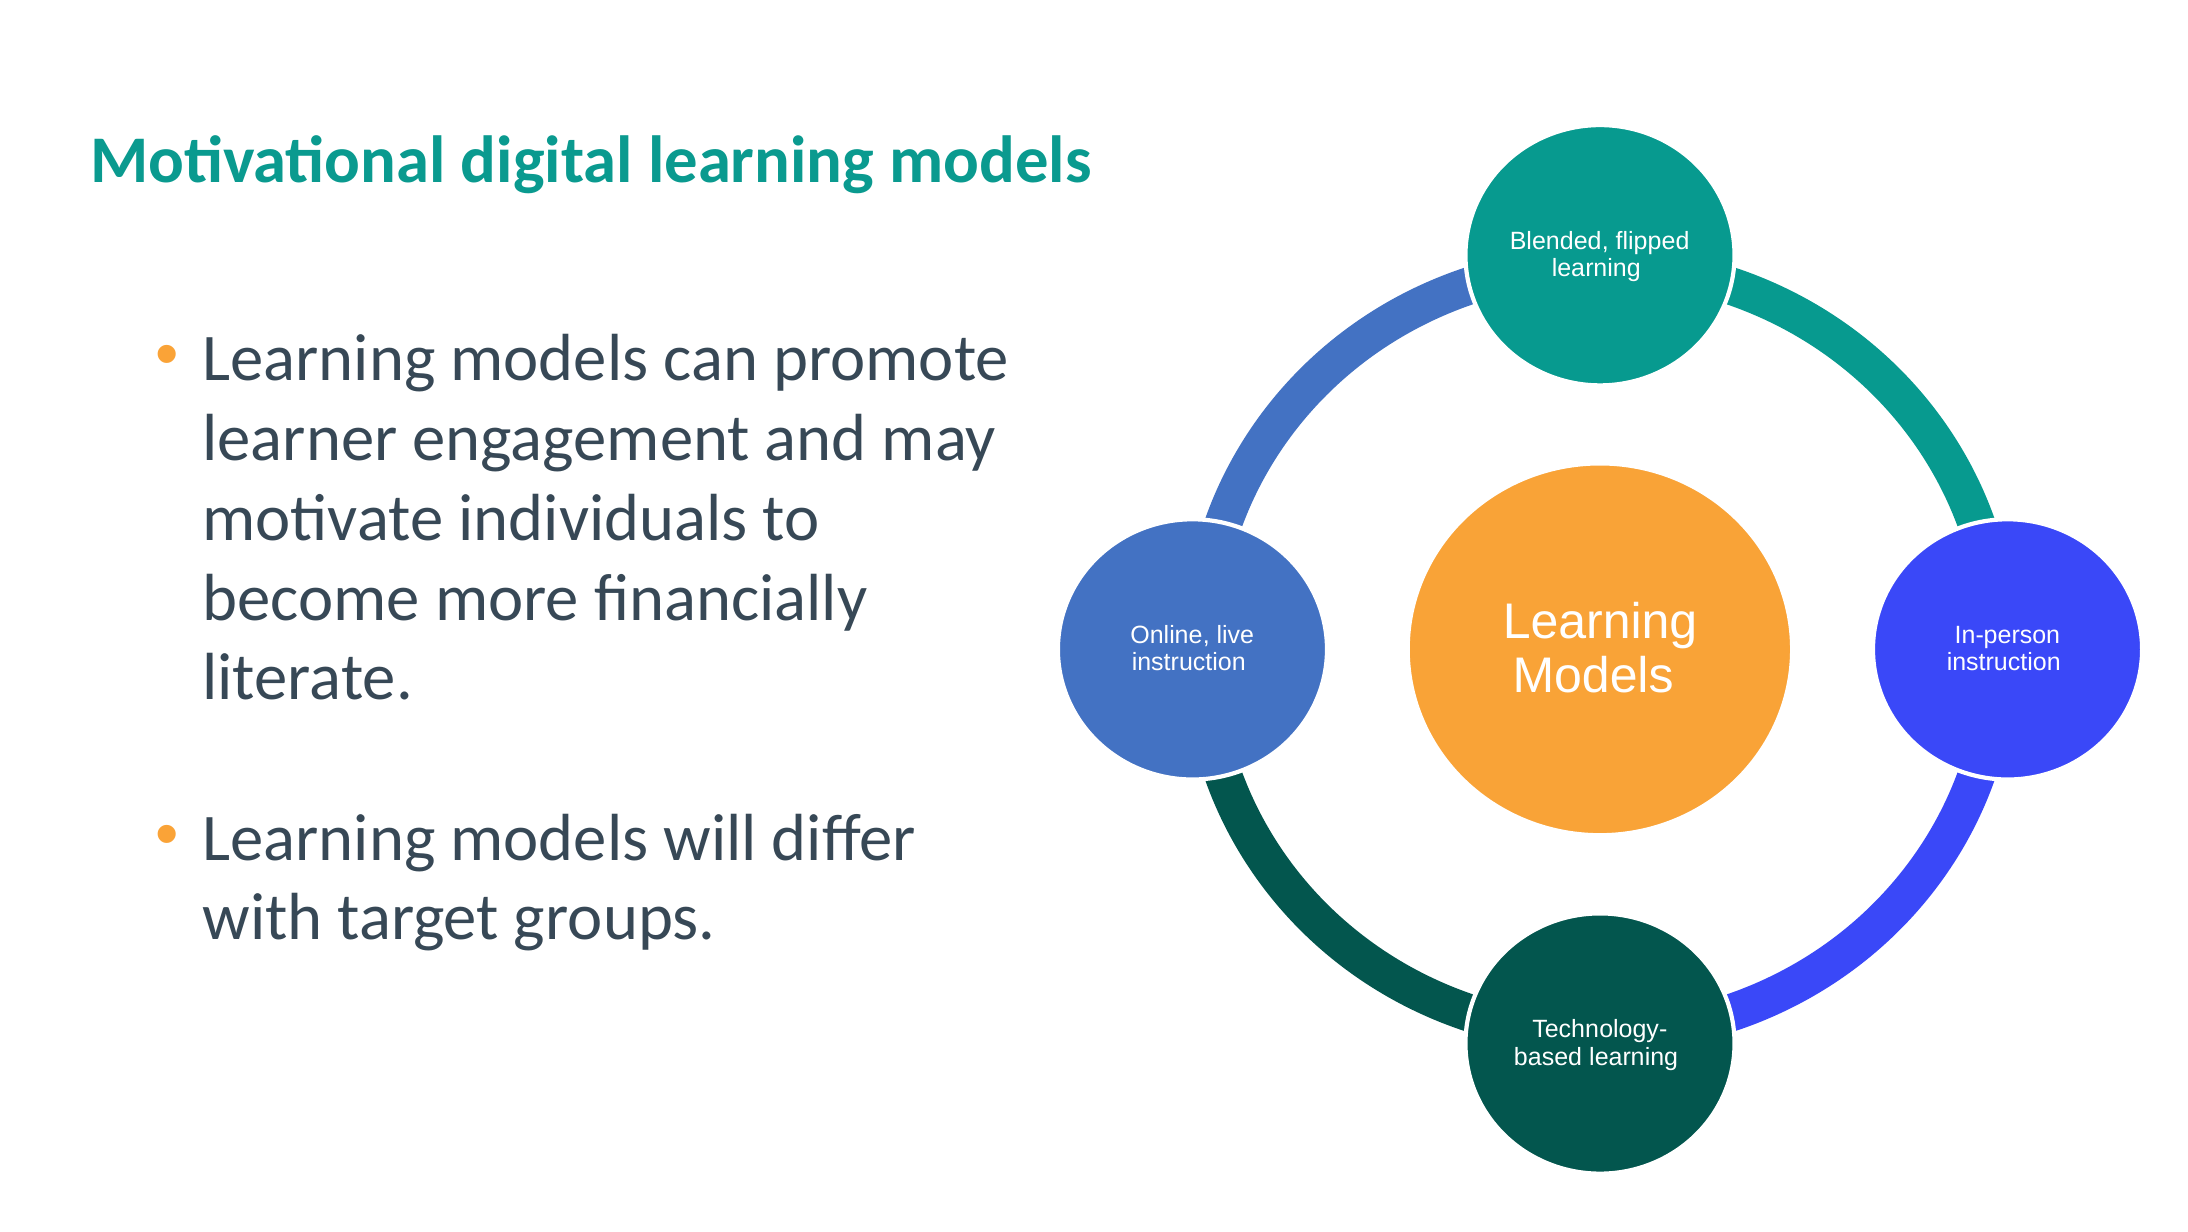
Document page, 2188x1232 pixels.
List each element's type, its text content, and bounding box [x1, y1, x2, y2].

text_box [1057, 124, 2143, 1174]
text_box Learning models can promote learner engagement and may motivate individuals to become more financially literate. Learning models will differ with target groups. [140, 306, 1038, 1066]
title Motivational digital learning models [82, 101, 2106, 220]
